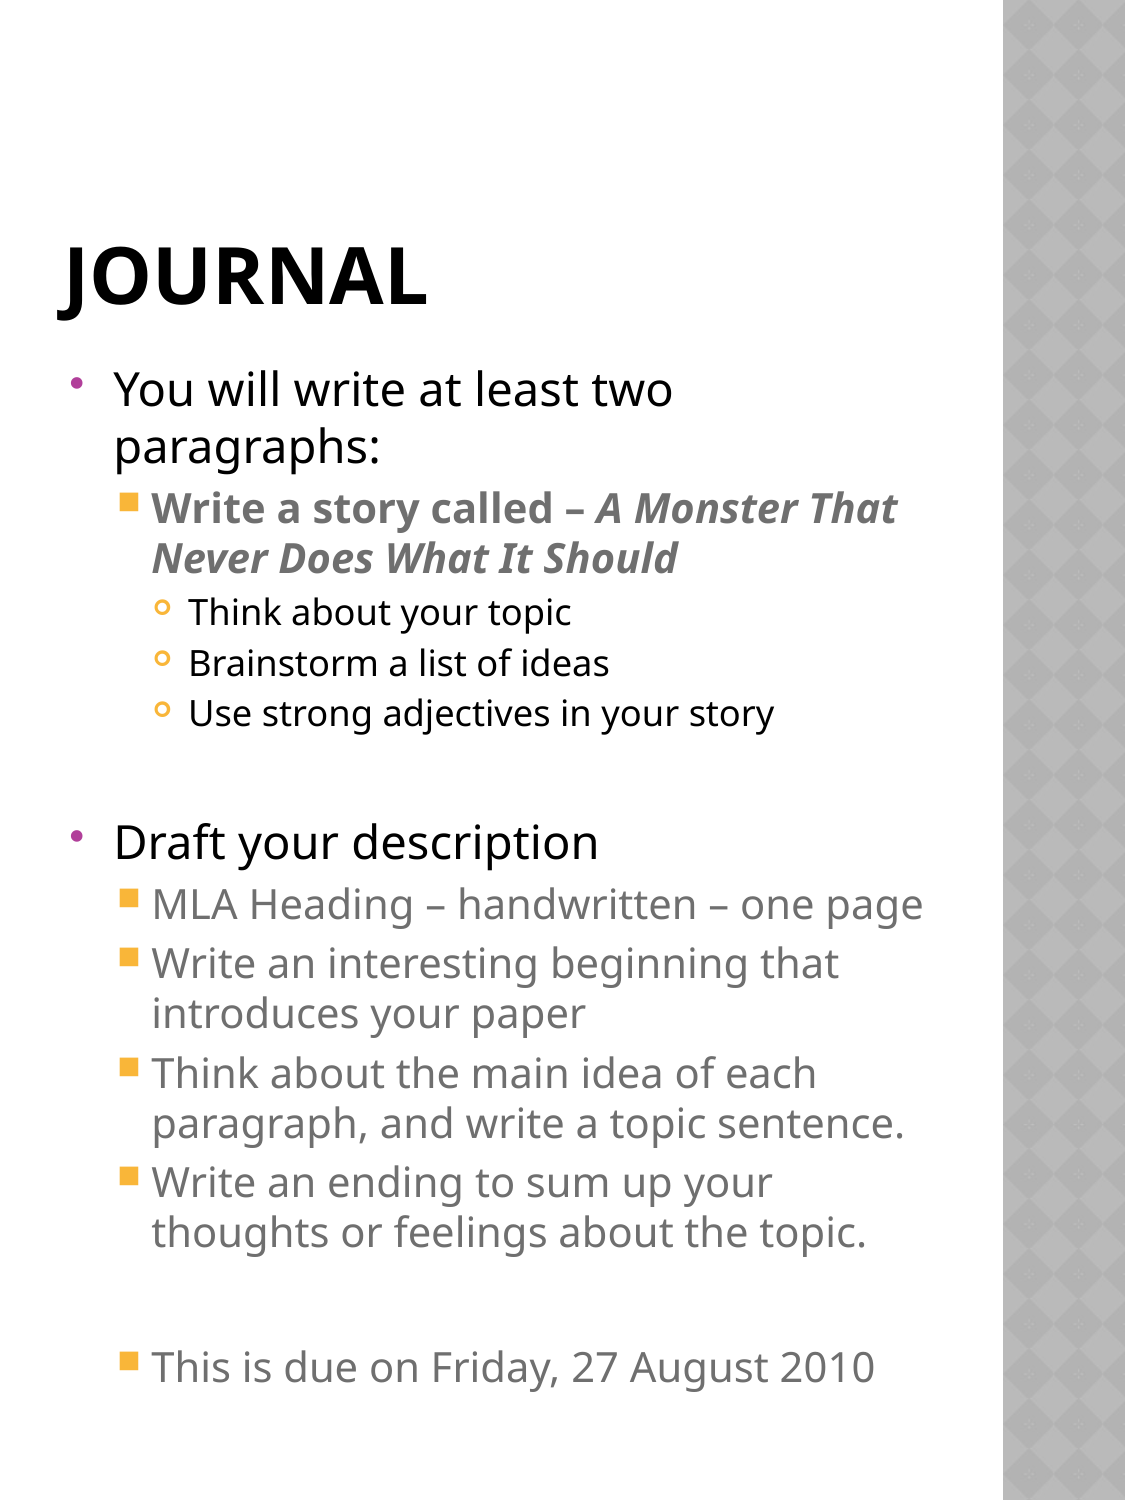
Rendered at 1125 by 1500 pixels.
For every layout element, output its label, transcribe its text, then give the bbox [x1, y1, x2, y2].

list You will write at least two paragraphs: Write a story called – A Monster That Never Does What It Should Think about your topic Brainstorm a list of ideas Use strong adjectives in your story Draft your description MLA Heading – handwritten – one page Write an interesting beginning that introduces your paper Think about the main idea of each paragraph, and write a topic sentence. Write an ending to sum up your thoughts or feelings about the topic. This is due on Friday, 27 August 2010 [56, 352, 947, 1412]
title Journal [56, 69, 947, 320]
